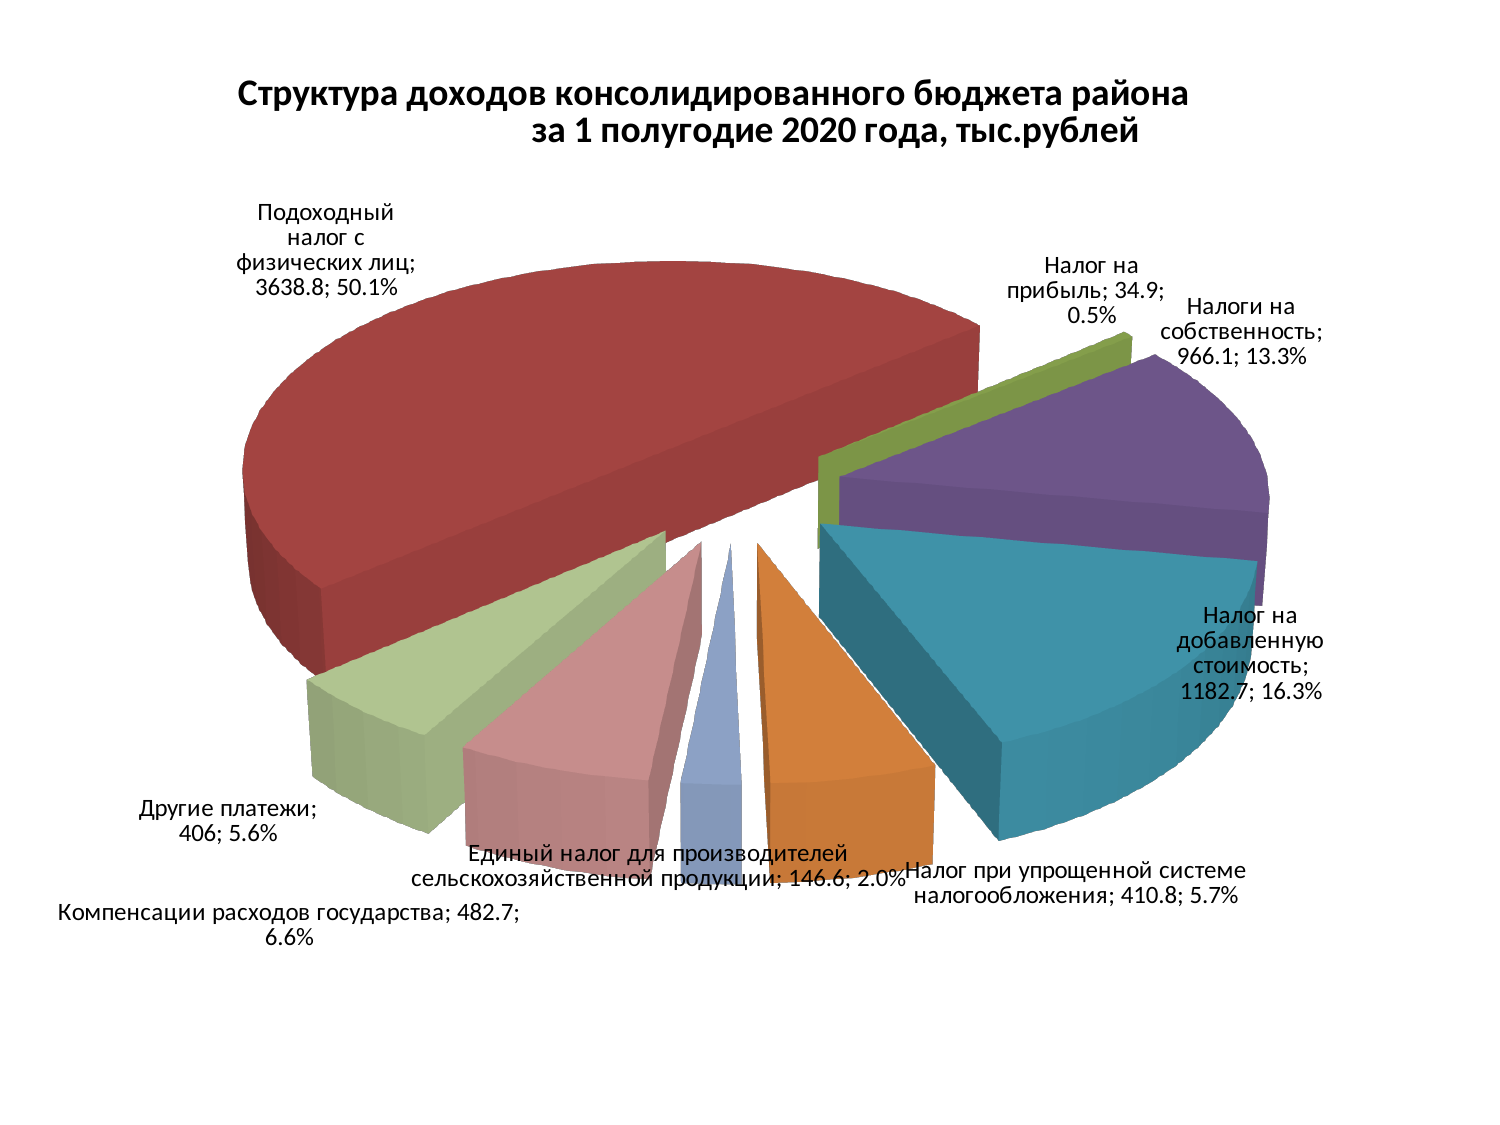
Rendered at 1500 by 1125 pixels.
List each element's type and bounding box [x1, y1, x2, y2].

chart [0, 63, 1500, 1062]
